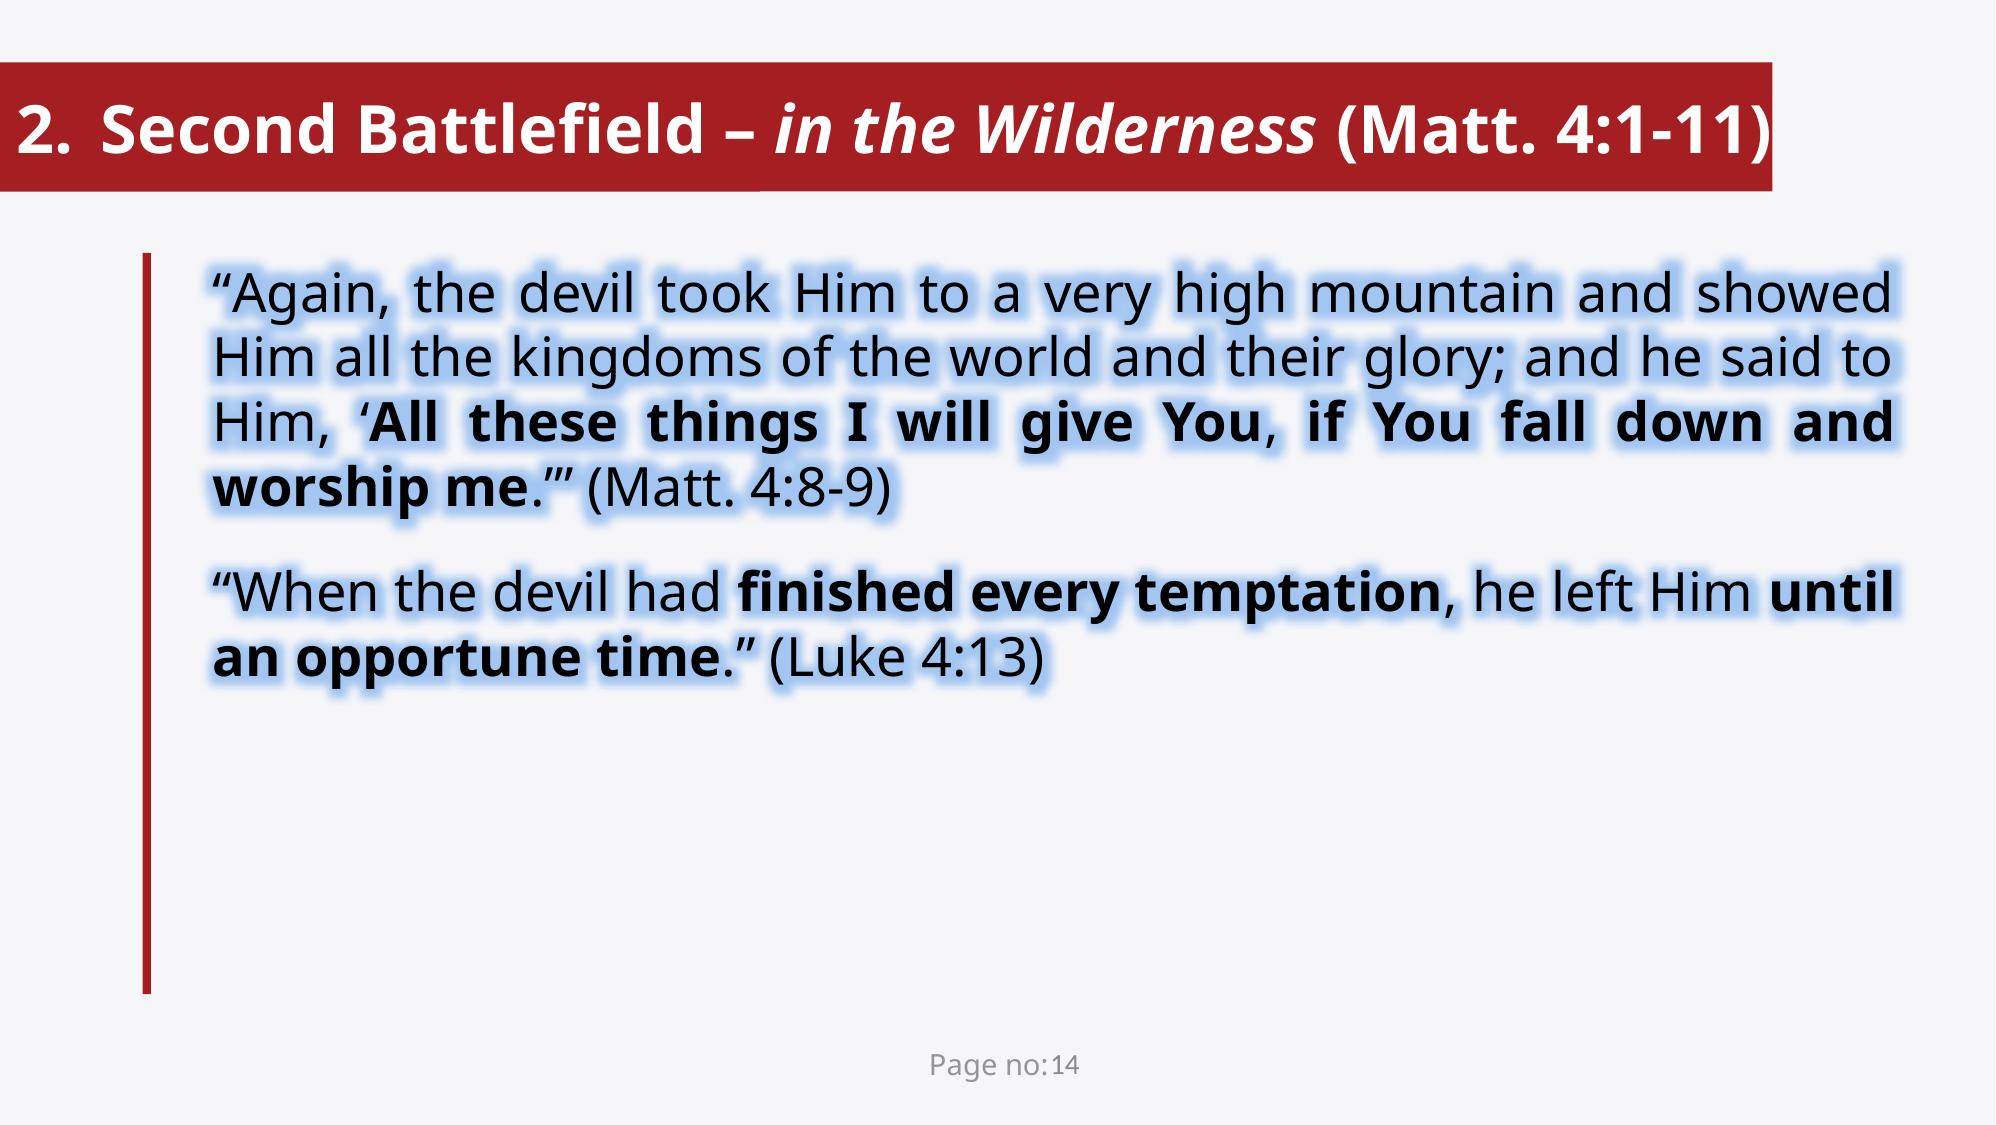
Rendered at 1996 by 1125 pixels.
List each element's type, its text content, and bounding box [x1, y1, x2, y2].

text_box “Again, the devil took Him to a very high mountain and showed Him all the kingdoms of the world and their glory; and he said to Him, ‘All these things I will give You, if You fall down and worship me.’” (Matt. 4:8-9) [198, 250, 1911, 526]
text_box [1, 62, 1798, 192]
text_box “When the devil had finished every temptation, he left Him until an opportune time.” (Luke 4:13) [198, 549, 1911, 695]
